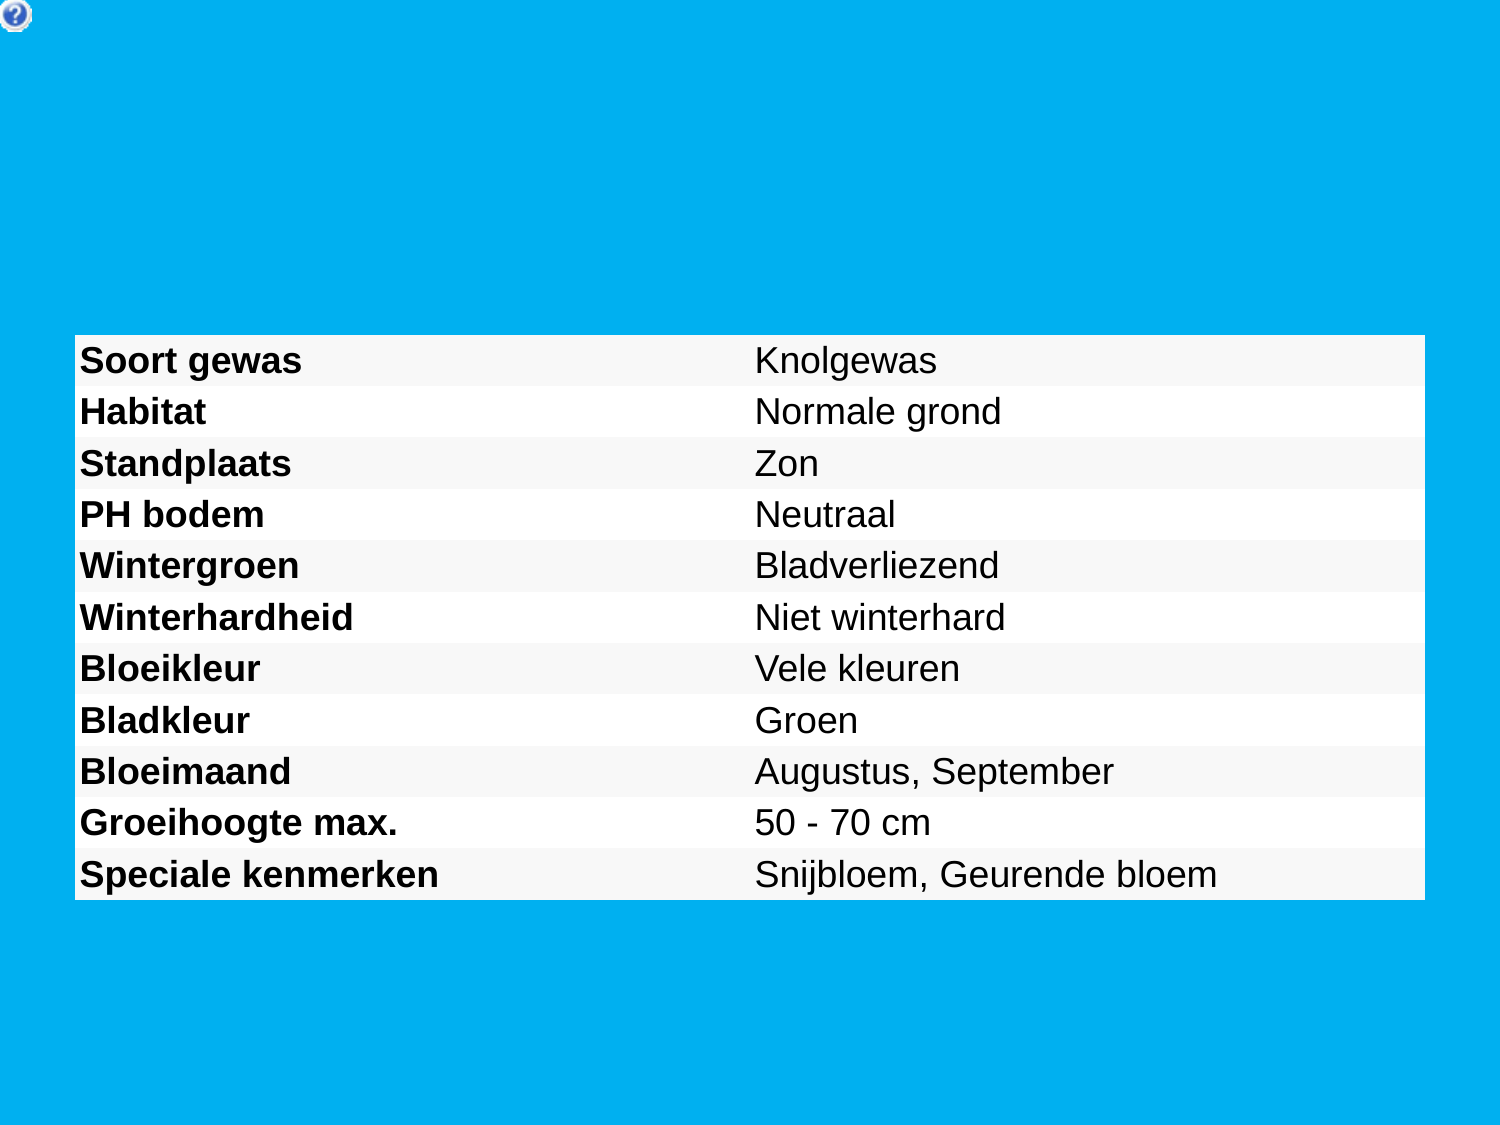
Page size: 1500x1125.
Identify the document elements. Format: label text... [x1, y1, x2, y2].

table_cell Standplaats [75, 437, 750, 489]
table_cell Vele kleuren [750, 643, 1425, 694]
table_header Soort gewas [75, 335, 750, 386]
table_cell Bloeikleur [75, 643, 750, 694]
table_cell Winterhardheid [75, 592, 750, 643]
table_cell Bloeimaand [75, 746, 750, 797]
table_cell PH bodem [75, 489, 750, 540]
table_cell Wintergroen [75, 540, 750, 592]
table_cell Bladkleur [75, 694, 750, 746]
table_cell Bladverliezend [750, 540, 1425, 592]
table_cell Groen [750, 694, 1425, 746]
table_cell Groeihoogte max. [75, 797, 750, 848]
table_cell Speciale kenmerken [75, 848, 750, 900]
table_header Knolgewas [750, 335, 1425, 386]
table_cell Augustus, September [750, 746, 1425, 797]
picture [0, 0, 31, 31]
table_cell Niet winterhard [750, 592, 1425, 643]
table_cell 50 - 70 cm [750, 797, 1425, 848]
table_cell Neutraal [750, 489, 1425, 540]
table_cell Snijbloem, Geurende bloem [750, 848, 1425, 900]
table_cell Normale grond [750, 386, 1425, 437]
table_cell Zon [750, 437, 1425, 489]
table_cell Habitat [75, 386, 750, 437]
